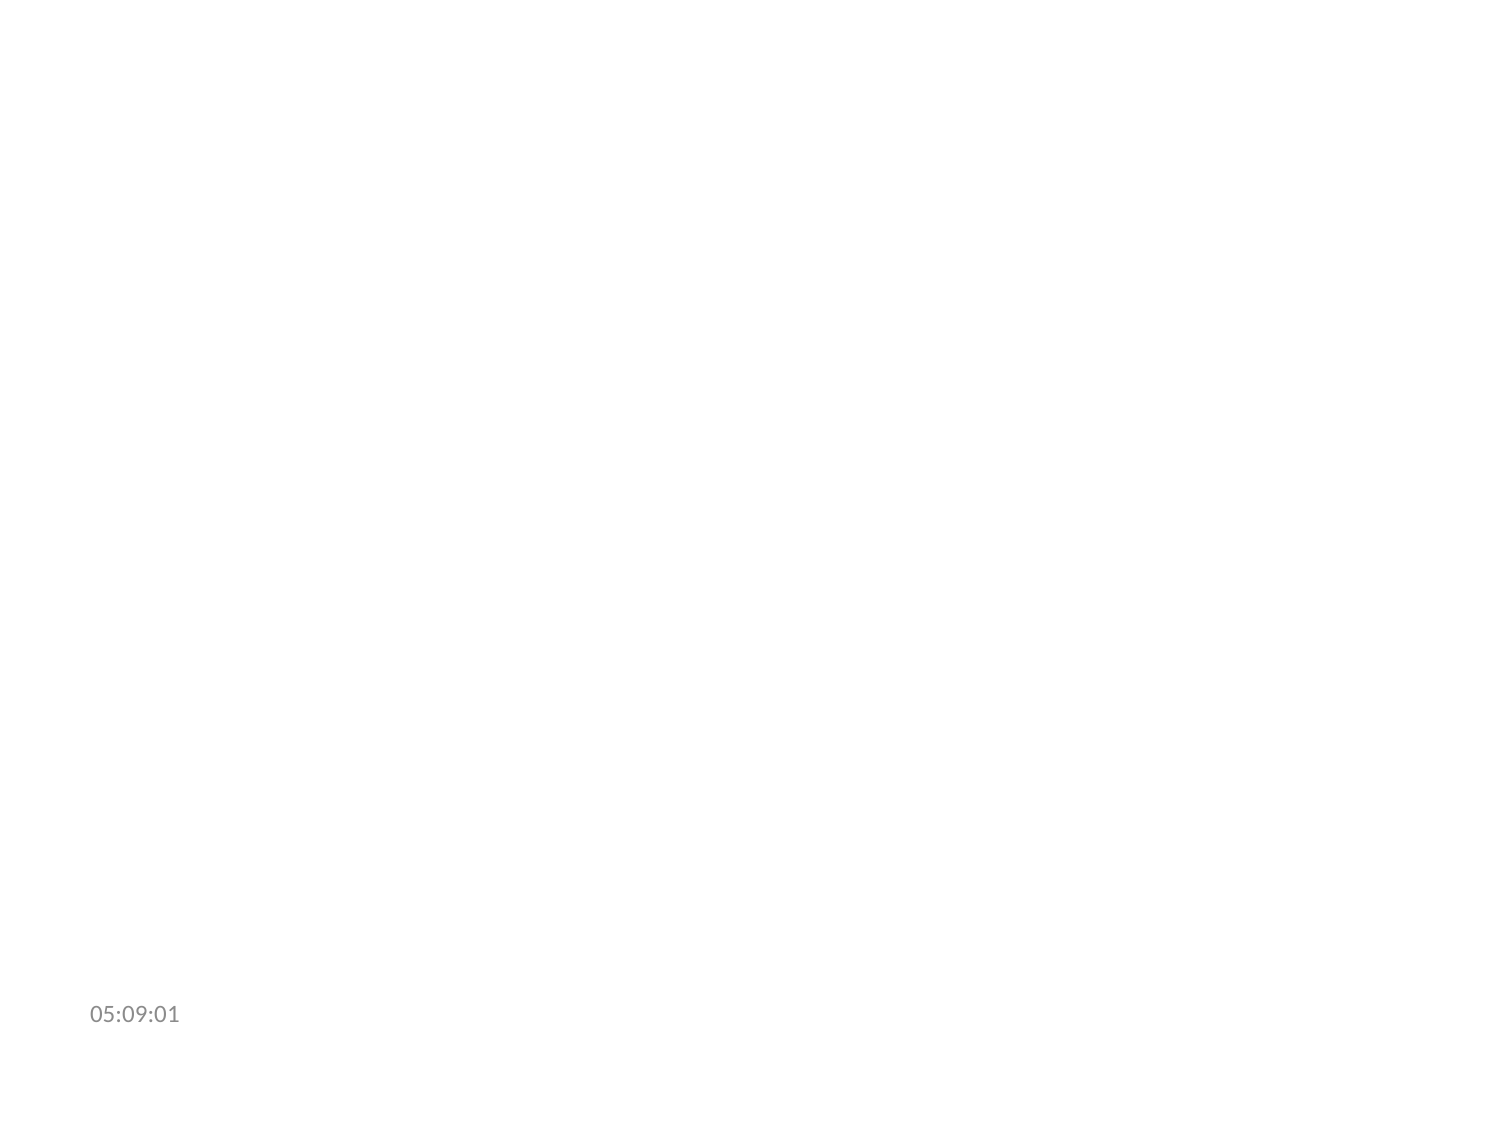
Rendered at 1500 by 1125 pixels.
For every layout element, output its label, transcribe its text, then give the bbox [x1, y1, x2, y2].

text_box 15:35:09 [75, 982, 425, 1043]
